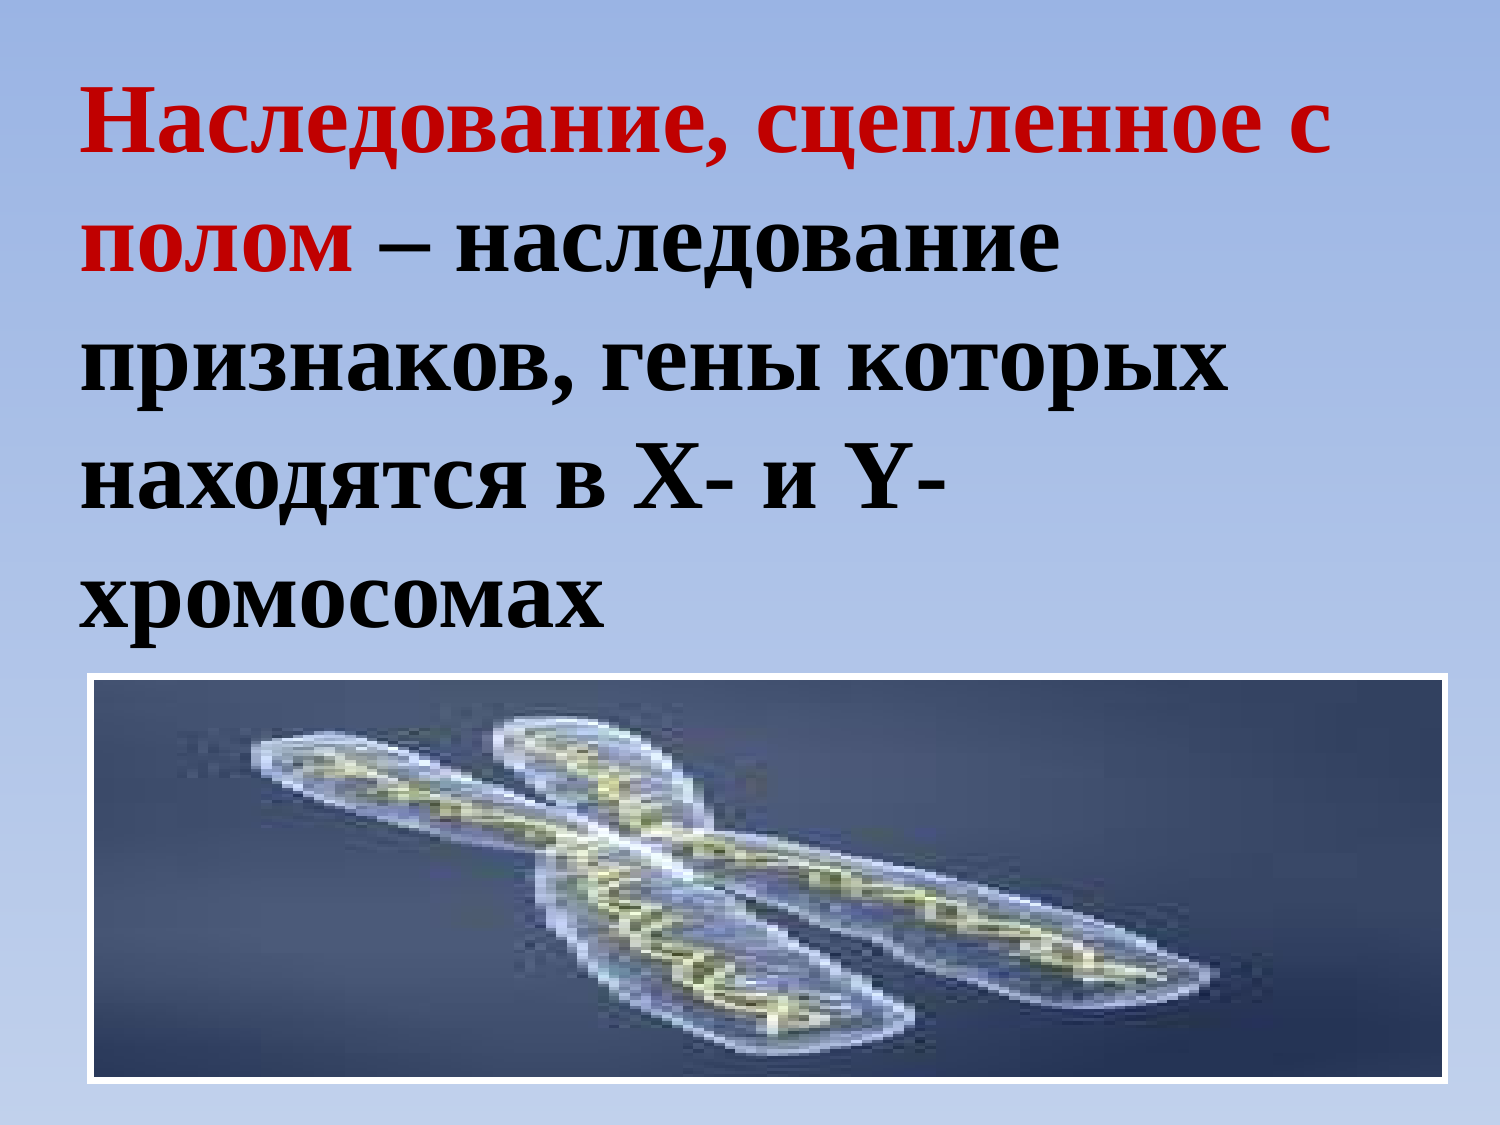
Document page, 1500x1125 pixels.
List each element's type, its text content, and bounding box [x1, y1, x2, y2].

picture [93, 679, 1443, 1078]
title Наследование, сцепленное с полом – наследование признаков, гены которых находятся в Х- и Y-хромосомах [64, 45, 1425, 657]
